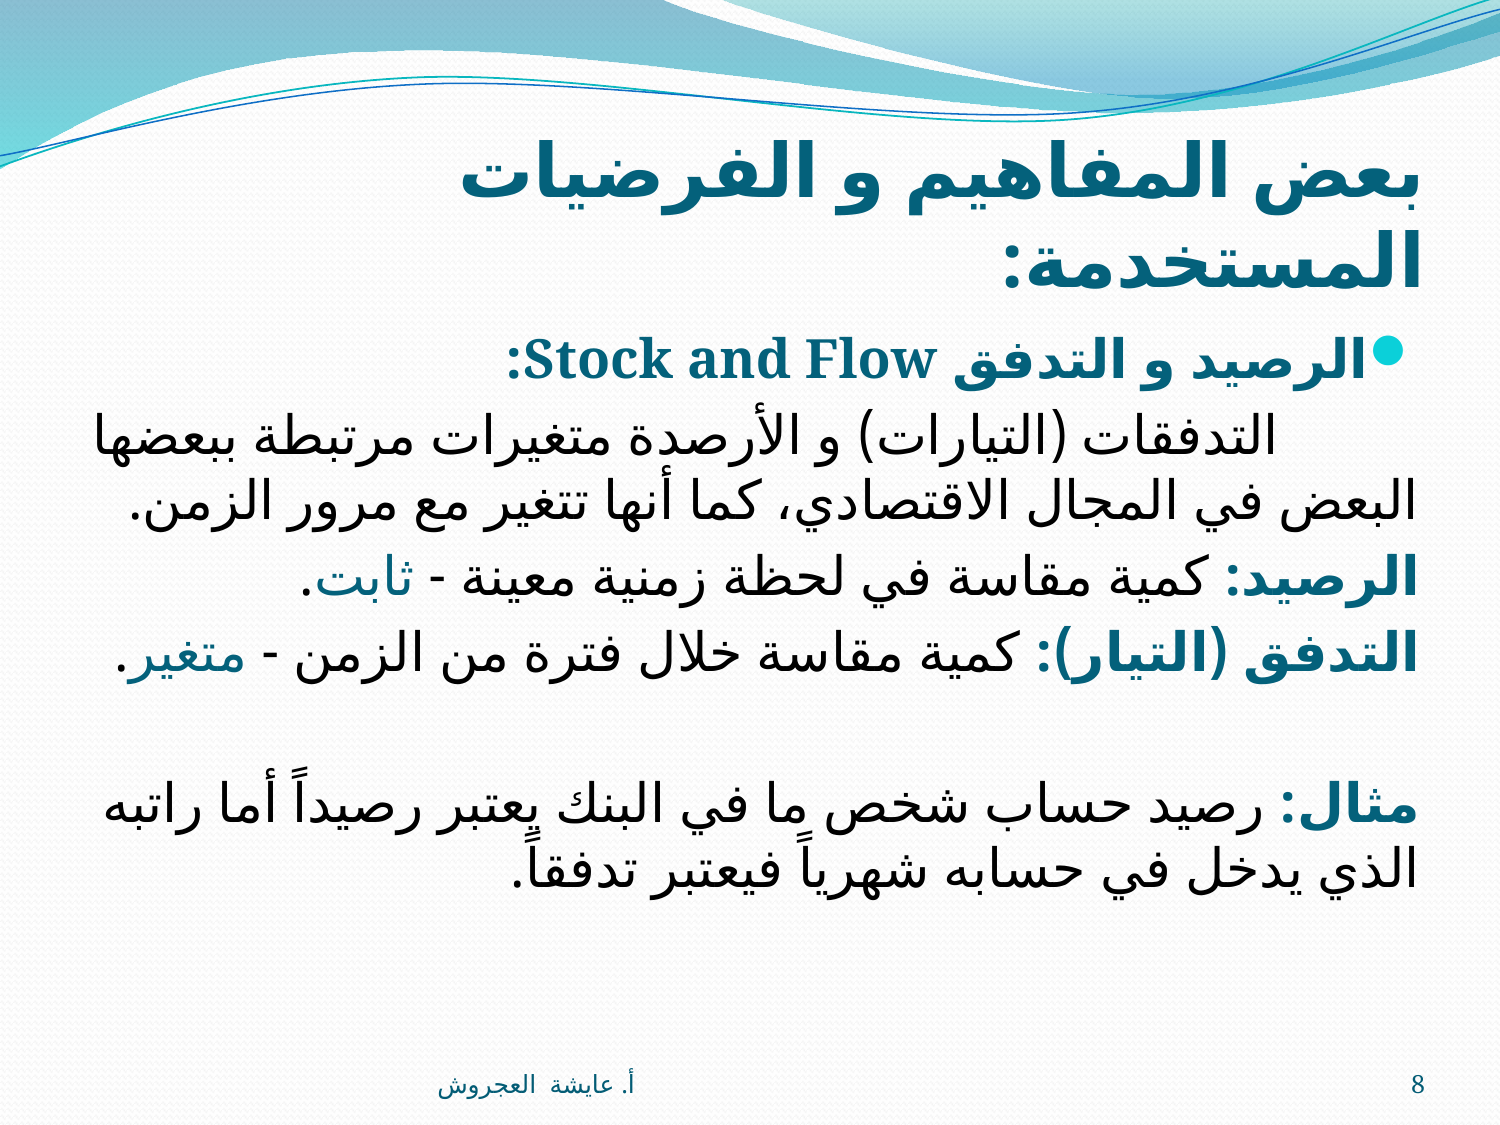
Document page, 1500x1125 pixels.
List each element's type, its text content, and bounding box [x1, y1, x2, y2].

title بعض المفاهيم و الفرضيات المستخدمة: [75, 115, 1425, 303]
list الرصيد و التدفق Stock and Flow: التدفقات (التيارات) و الأرصدة متغيرات مرتبطة ببعضها البعض في المجال الاقتصادي، كما أنها تتغير مع مرور الزمن. الرصيد: كمية مقاسة في لحظة زمنية معينة - ثابت. التدفق (التيار): كمية مقاسة خلال فترة من الزمن - متغير. مثال: رصيد حساب شخص ما في البنك يعتبر رصيداً أما راتبه الذي يدخل في حسابه شهرياً فيعتبر تدفقاً. [51, 317, 1436, 1038]
footer أ. عايشة العجروش [437, 1042, 988, 1103]
slide_number 8 [1299, 1042, 1425, 1103]
